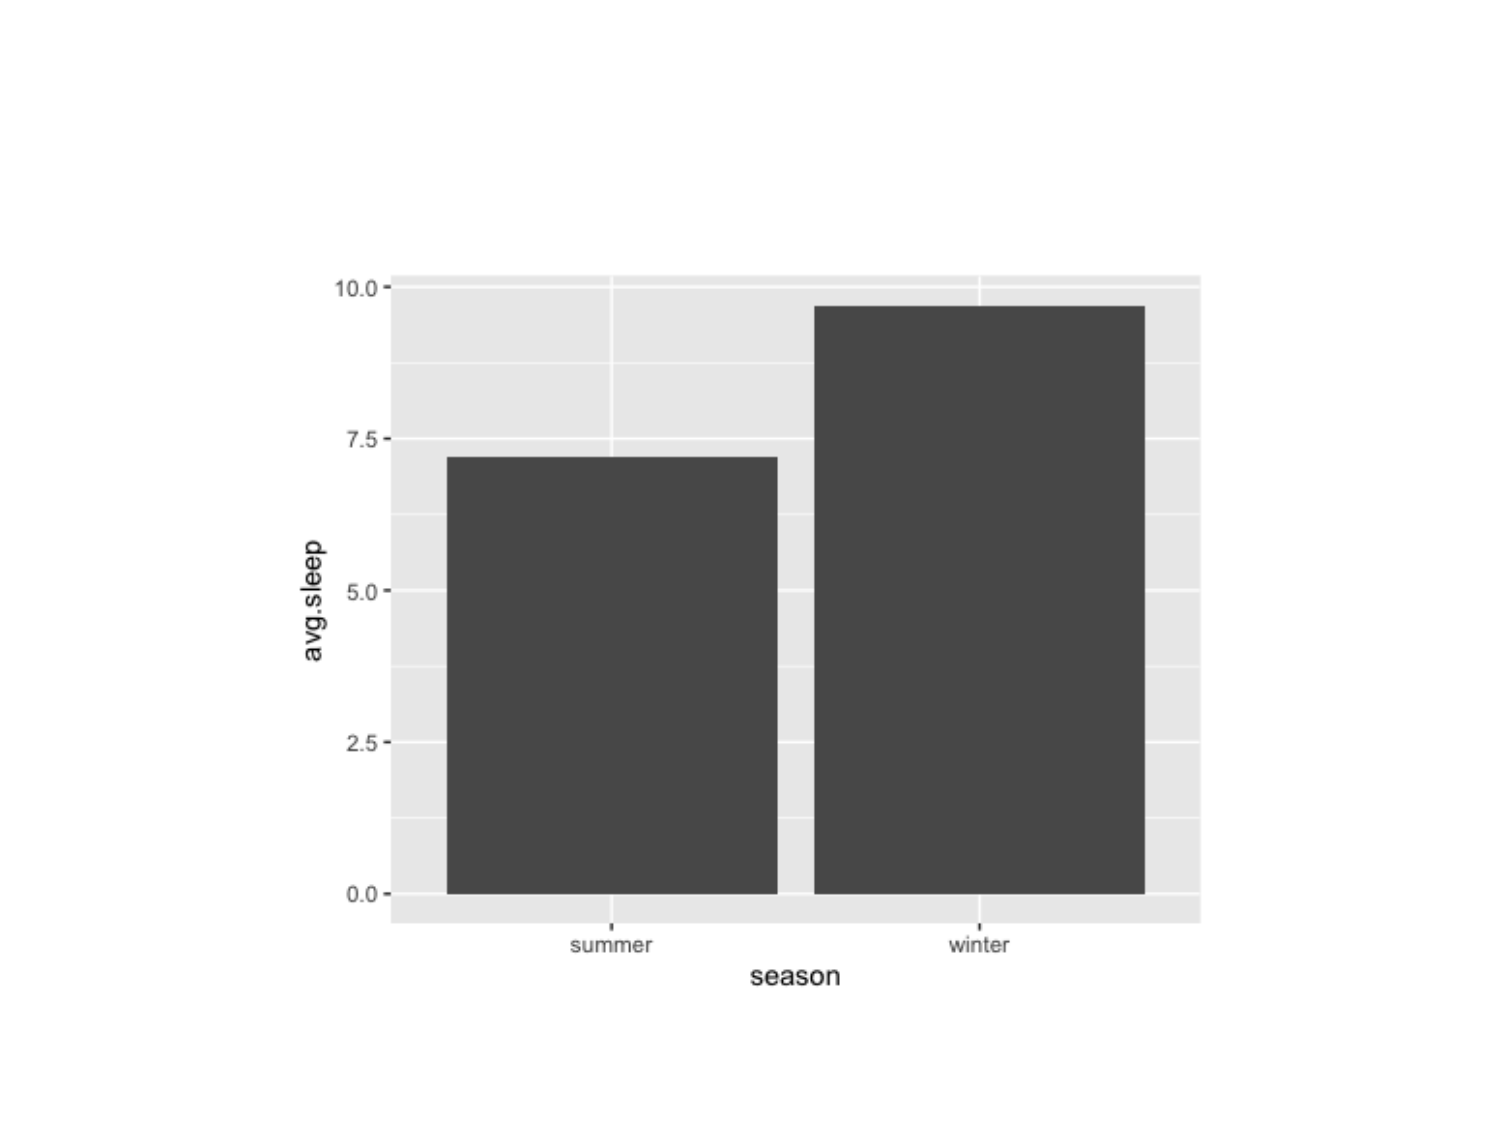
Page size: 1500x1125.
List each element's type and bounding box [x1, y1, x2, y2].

picture [287, 262, 1215, 1005]
